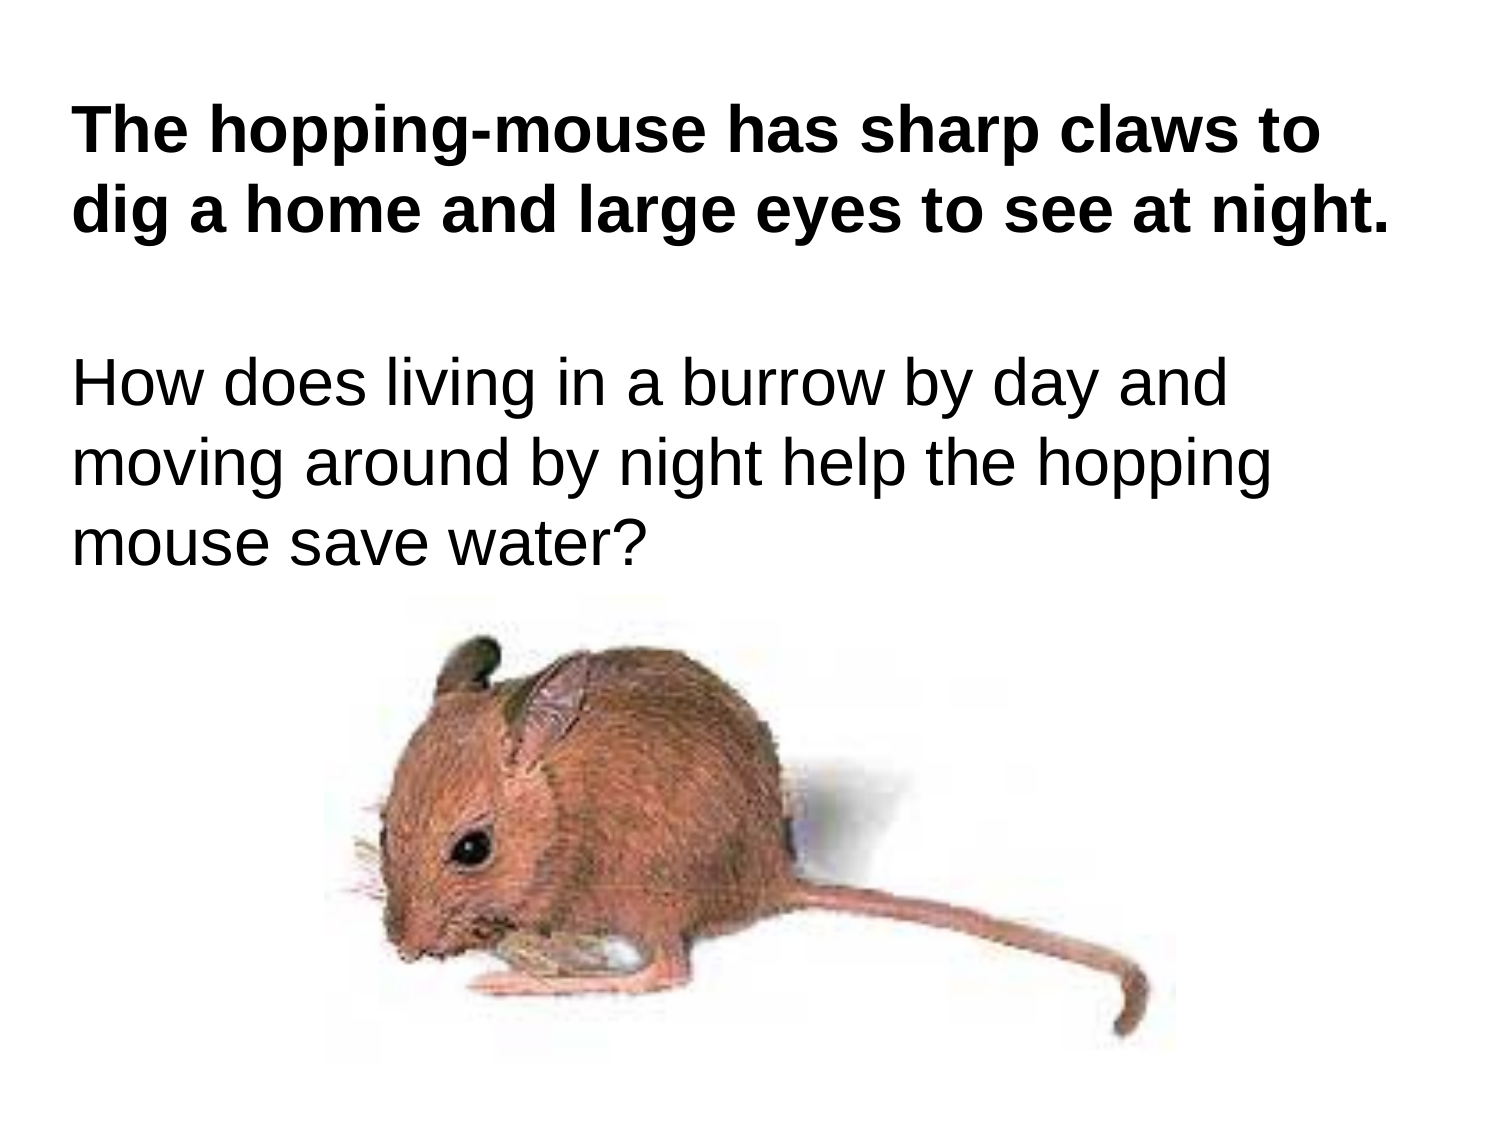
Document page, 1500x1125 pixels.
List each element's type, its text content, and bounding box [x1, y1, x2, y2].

list The hopping-mouse has sharp claws to dig a home and large eyes to see at night. How does living in a burrow by day and moving around by night help the hopping mouse save water? [0, 77, 1428, 821]
picture [324, 594, 1176, 1065]
